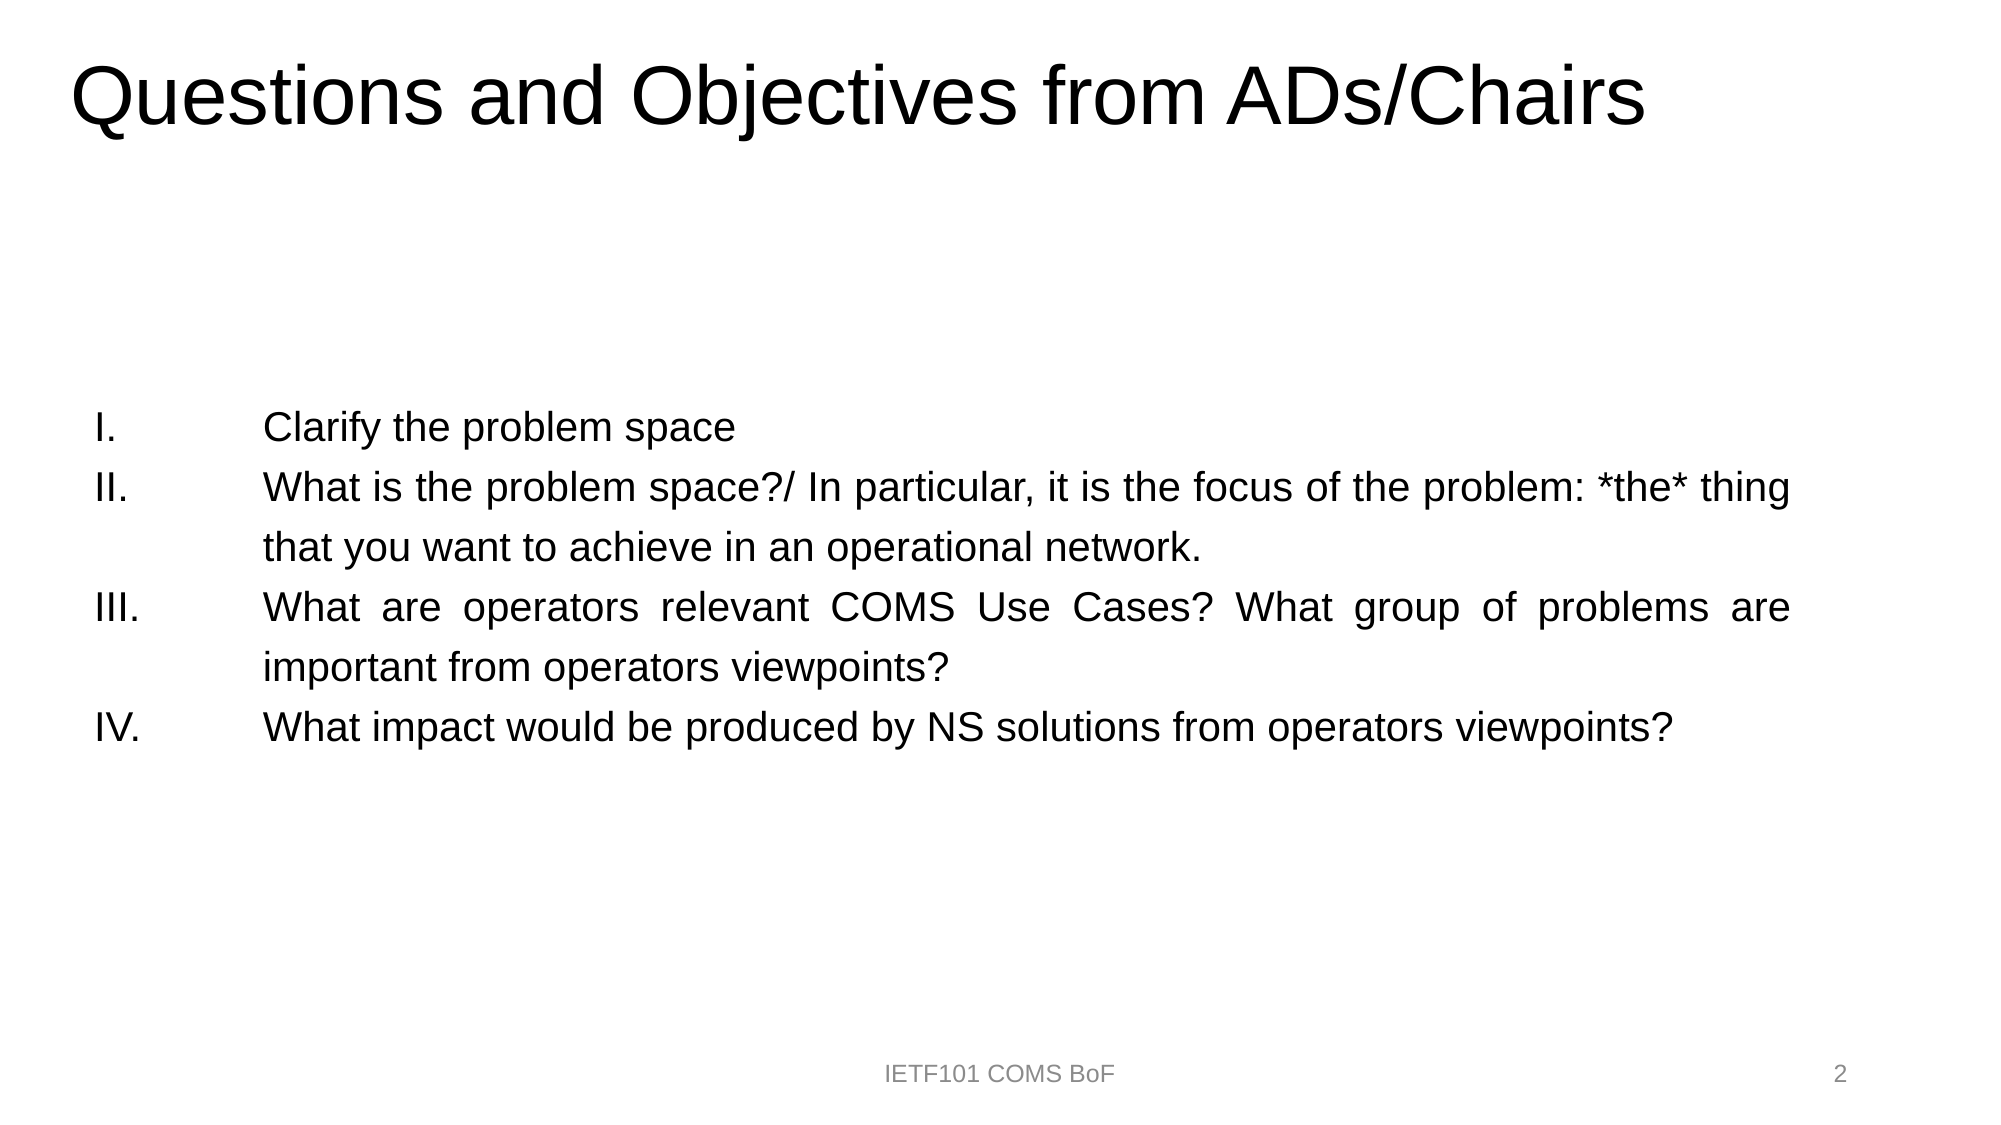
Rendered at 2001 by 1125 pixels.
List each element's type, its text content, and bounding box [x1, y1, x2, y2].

footer IETF101 COMS BoF [662, 1042, 1338, 1103]
text_box Clarify the problem space What is the problem space?/ In particular, it is the focus of the problem: *the* thing that you want to achieve in an operational network. What are operators relevant COMS Use Cases? What group of problems are important from operators viewpoints? What impact would be produced by NS solutions from operators viewpoints? [79, 321, 1808, 818]
title Questions and Objectives from ADs/Chairs [55, 28, 1864, 167]
slide_number 2 [1412, 1042, 1863, 1103]
